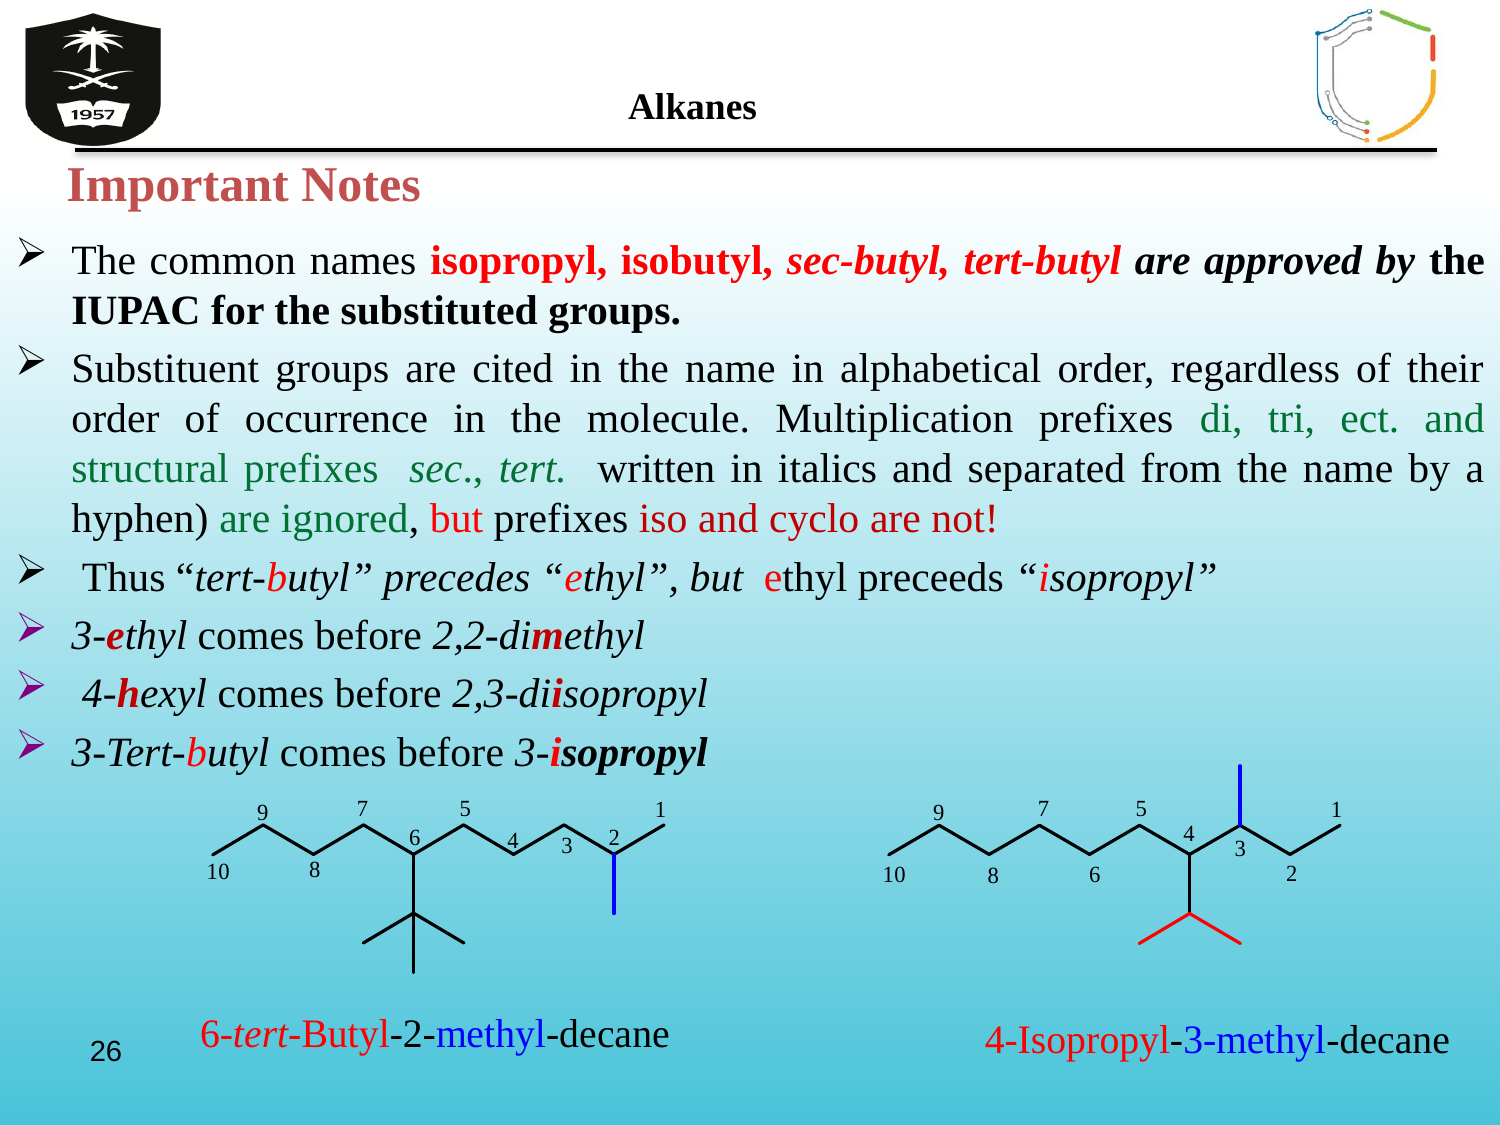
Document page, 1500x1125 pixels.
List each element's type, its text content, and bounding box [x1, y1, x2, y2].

picture [24, 12, 163, 151]
text_box Alkanes [613, 74, 773, 135]
text_box 26 [75, 1024, 425, 1103]
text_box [199, 762, 1451, 1063]
picture [1287, 0, 1463, 165]
title Important Notes [0, 99, 488, 224]
list The common names isopropyl, isobutyl, sec-butyl, tert-butyl are approved by the IUPAC for the substituted groups. Substituent groups are cited in the name in alphabetical order, regardless of their order of occurrence in the molecule. Multiplication prefixes di, tri, ect. and structural prefixes sec., tert. written in italics and separated from the name by a hyphen) are ignored, but prefixes iso and cyclo are not! Thus “tert-butyl” precedes “ethyl”, but ethyl preceeds “isopropyl” 3-ethyl comes before 2,2-dimethyl 4-hexyl comes before 2,3-diisopropyl 3-Tert-butyl comes before 3-isopropyl [0, 224, 1500, 1125]
